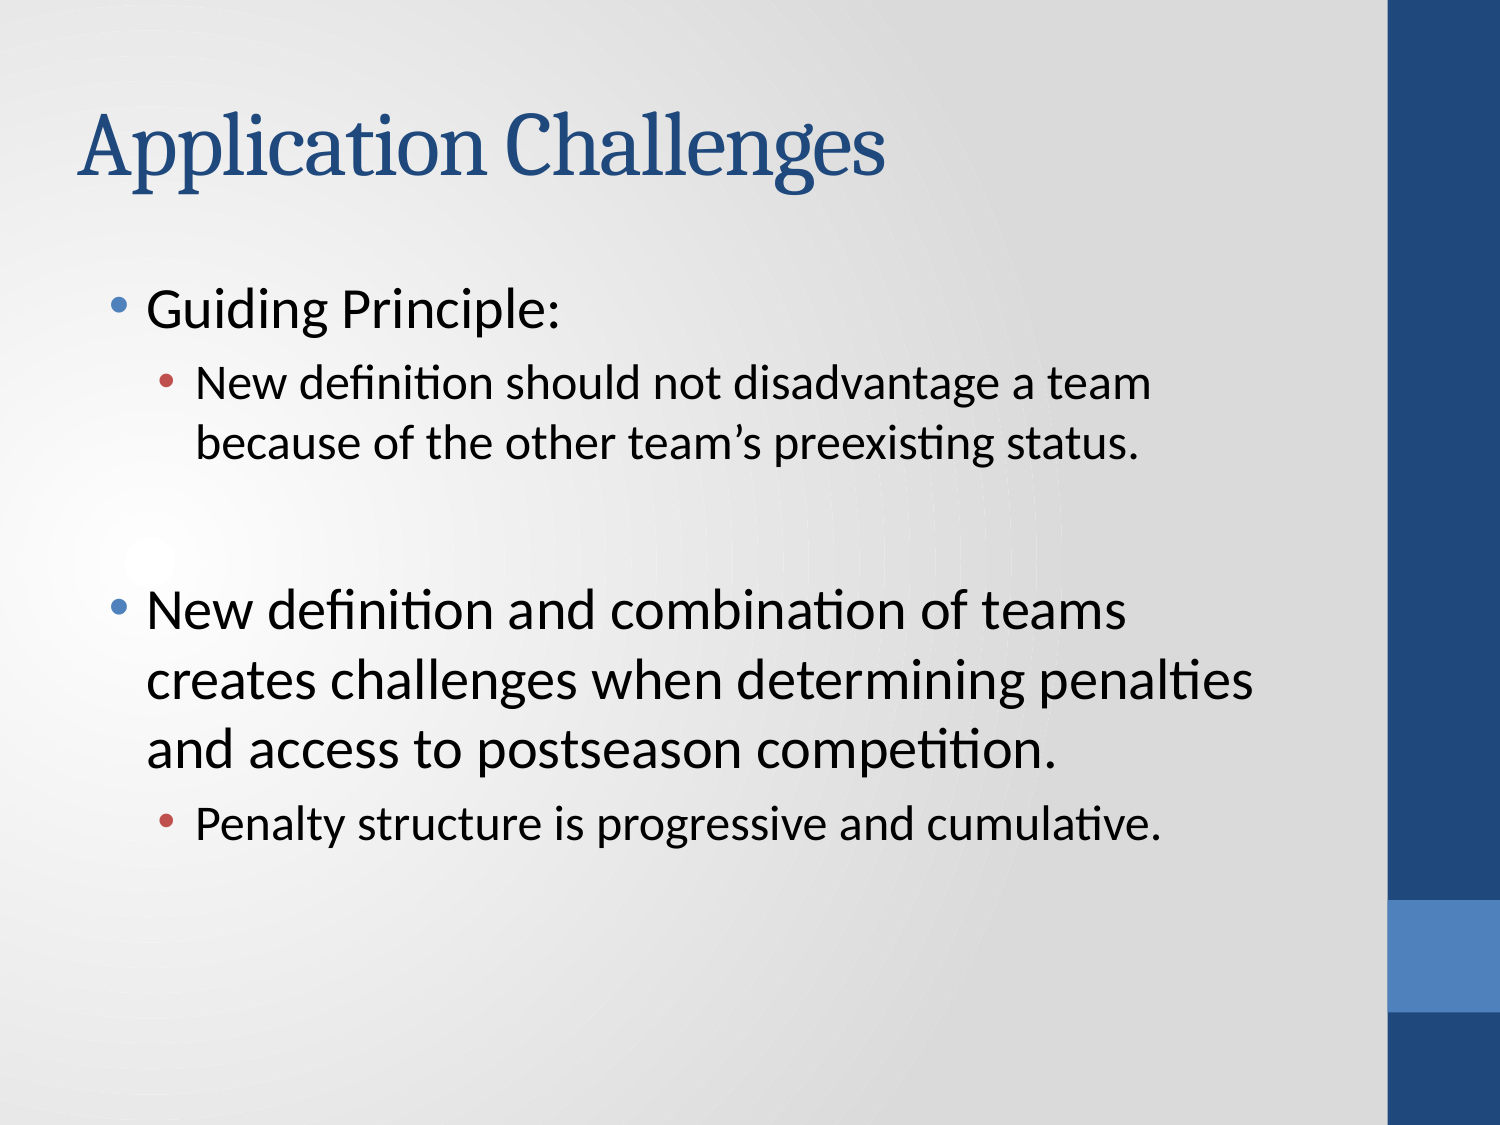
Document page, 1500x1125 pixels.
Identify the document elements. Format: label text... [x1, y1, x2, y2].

title Application Challenges [62, 45, 1350, 233]
list Guiding Principle: New definition should not disadvantage a team because of the other team’s preexisting status. New definition and combination of teams creates challenges when determining penalties and access to postseason competition. Penalty structure is progressive and cumulative. [75, 262, 1325, 1075]
